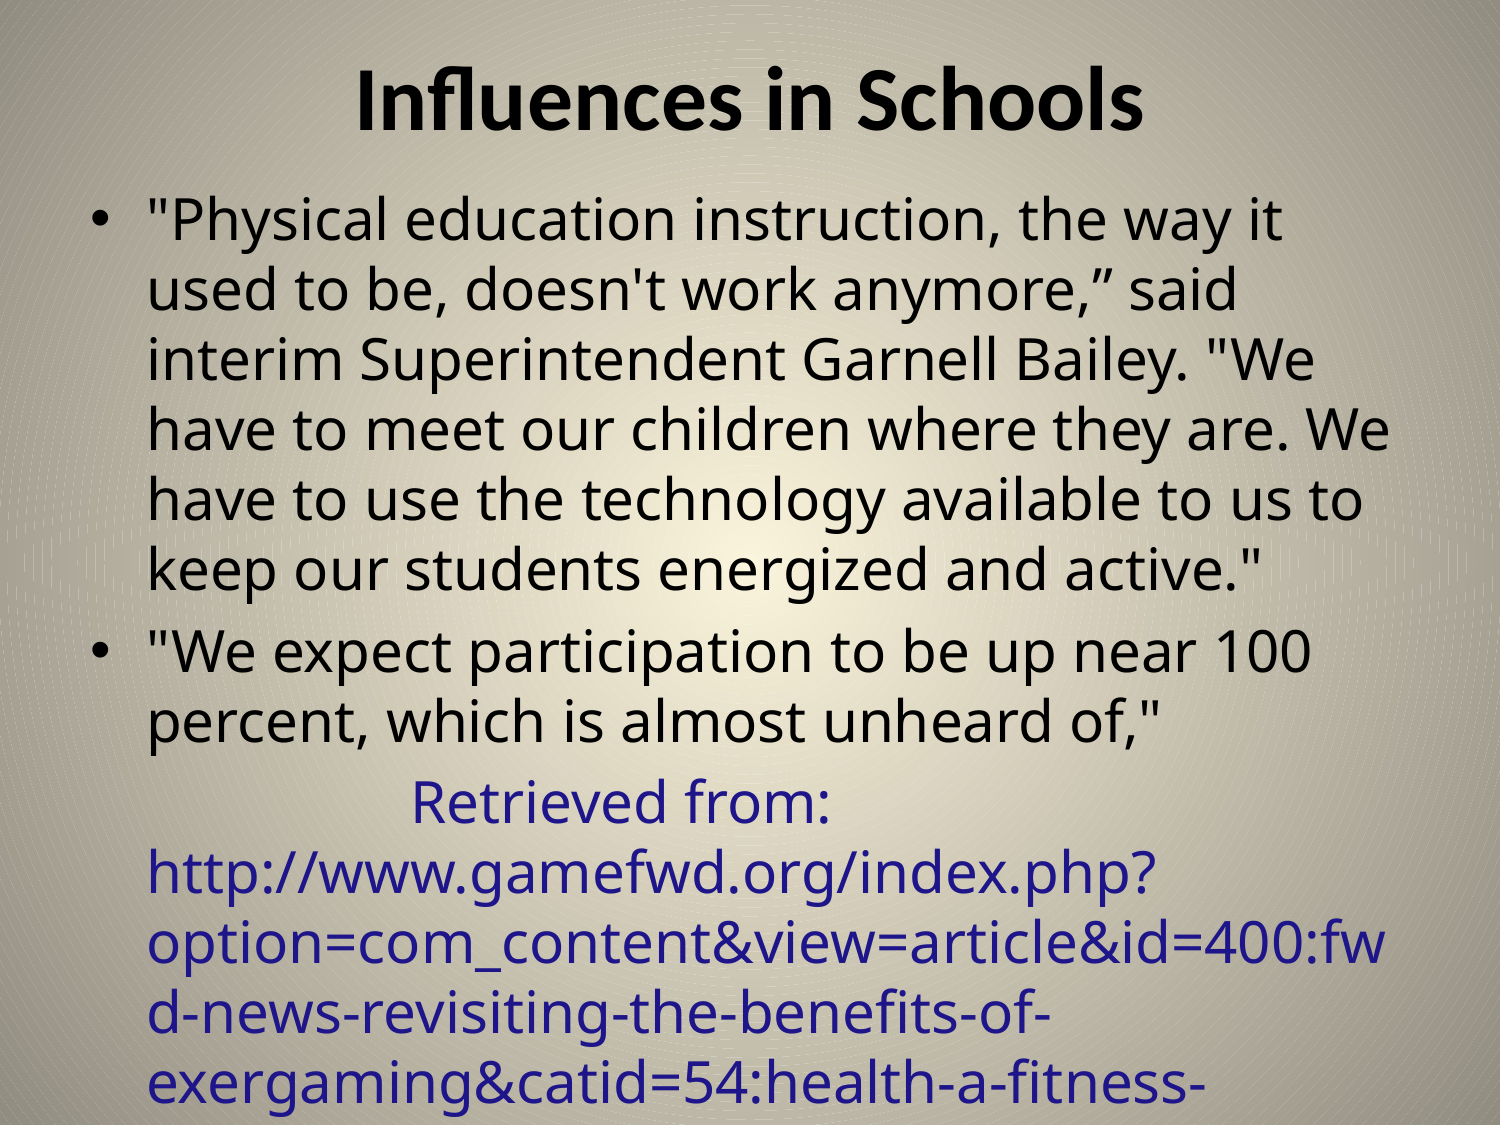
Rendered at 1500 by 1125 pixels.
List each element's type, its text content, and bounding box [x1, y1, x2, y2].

title Influences in Schools [75, 0, 1425, 174]
list "Physical education instruction, the way it used to be, doesn't work anymore,” said interim Superintendent Garnell Bailey. "We have to meet our children where they are. We have to use the technology available to us to keep our students energized and active." "We expect participation to be up near 100 percent, which is almost unheard of," Retrieved from: http://www.gamefwd.org/index.php?option=com_content&view=article&id=400:fwd-news-revisiting-the-benefits-of-exergaming&catid=54:health-a-fitness-games&Itemid=43 [75, 174, 1425, 1038]
